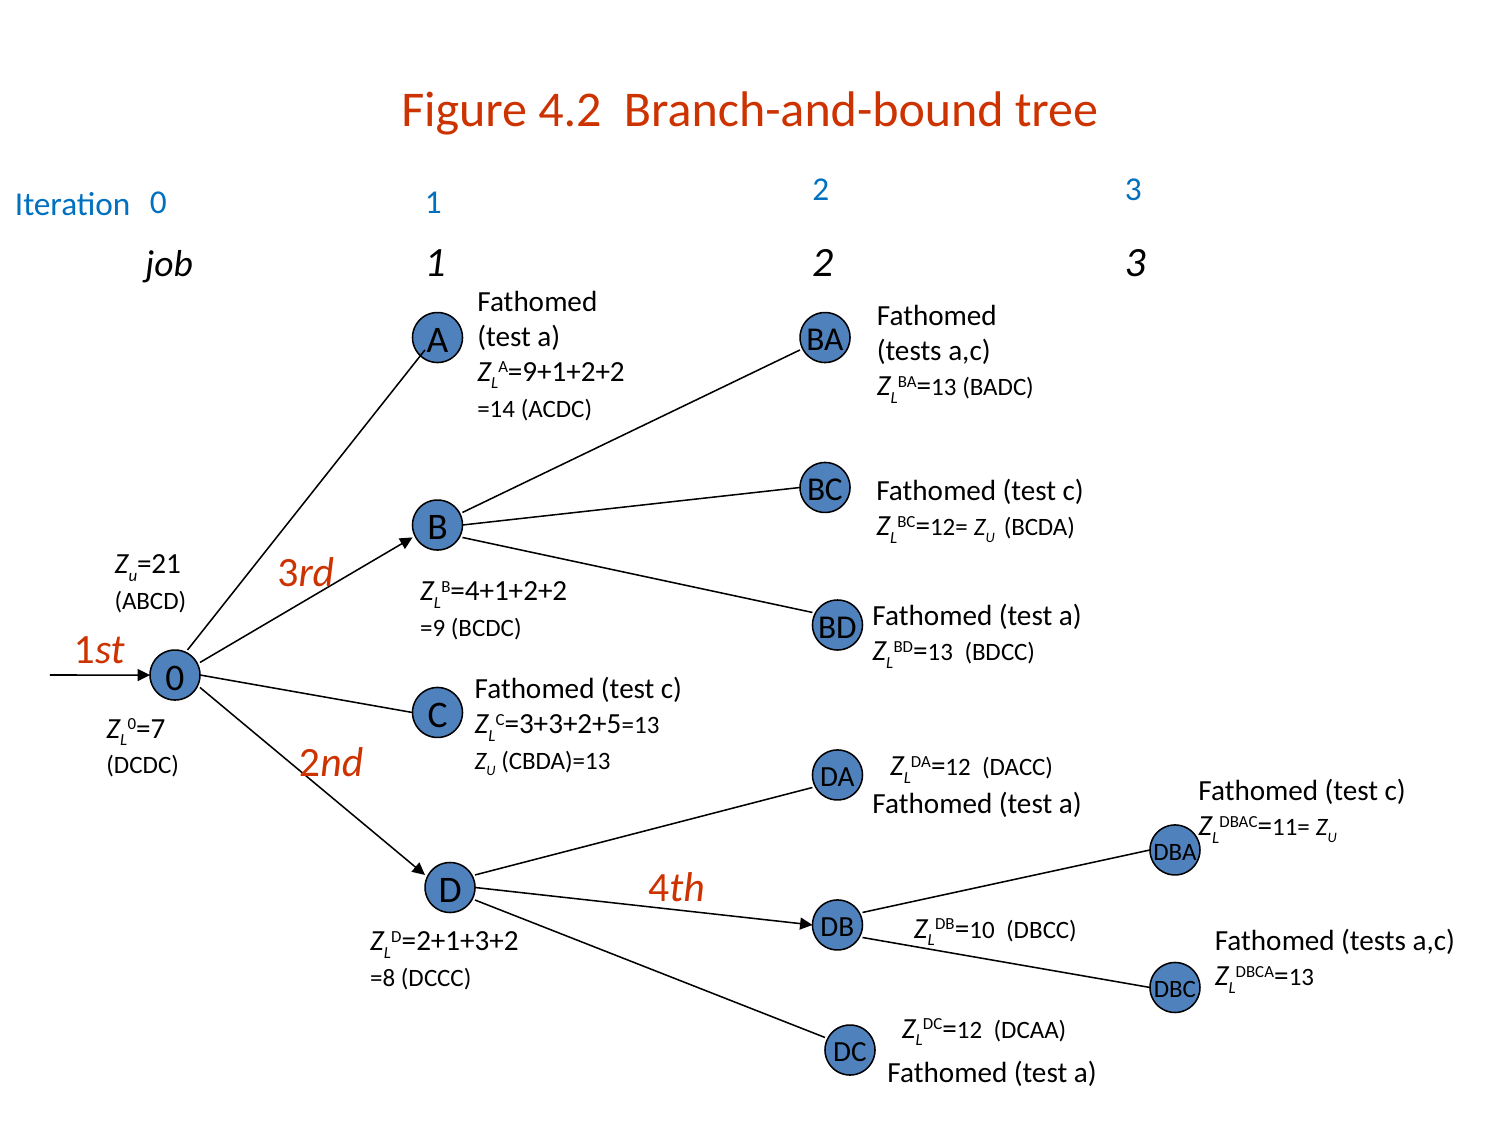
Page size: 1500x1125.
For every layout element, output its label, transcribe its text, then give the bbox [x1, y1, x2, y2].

text_box BC [800, 462, 851, 513]
text_box 2nd [284, 727, 379, 793]
text_box DBC [1150, 962, 1199, 1013]
text_box Fathomed (test c) ZLC=3+3+2+5=13 ZU (CBDA)=13 [459, 662, 700, 786]
text_box Zu=21 (ABCD) [99, 537, 250, 622]
text_box 0 [150, 650, 201, 701]
text_box 3 [1110, 160, 1157, 215]
text_box 4th [633, 852, 720, 918]
text_box Iteration [0, 174, 163, 230]
text_box DA [812, 749, 863, 800]
text_box [326, 793, 425, 875]
text_box 0 [135, 172, 182, 228]
title Figure 4.2 Branch-and-bound tree [112, 62, 1388, 150]
text_box Fathomed (test a) [872, 1045, 1112, 1096]
text_box Fathomed (tests a,c) ZLBA=13 (BADC) [862, 289, 1049, 414]
text_box 1st [58, 614, 140, 680]
text_box [720, 914, 813, 930]
text_box D [425, 862, 476, 913]
text_box BD [812, 600, 857, 651]
text_box 1 [410, 172, 457, 228]
text_box job [130, 231, 208, 292]
text_box BA [800, 312, 851, 363]
text_box [137, 670, 151, 682]
text_box 3rd [262, 537, 361, 603]
text_box ZLD=2+1+3+2 =8 (DCCC) [355, 914, 534, 999]
text_box ZLDB=10 (DBCC) [899, 901, 1092, 957]
text_box 2 [797, 160, 845, 215]
text_box B [412, 500, 463, 551]
text_box DBA [1150, 824, 1200, 875]
text_box [361, 537, 413, 568]
text_box Fathomed (test a) [857, 776, 1097, 827]
text_box ZLDC=12 (DCAA) [887, 1001, 1082, 1045]
text_box ZL0=7 (DCDC) [91, 701, 194, 787]
text_box ZLB=4+1+2+2 =9 (BCDC) [405, 564, 583, 649]
text_box DC [825, 1025, 875, 1076]
text_box DB [812, 899, 863, 950]
text_box Fathomed (test a) ZLA=9+1+2+2 =14 (ACDC) [462, 274, 691, 430]
text_box Fathomed (tests a,c) ZLDBCA=13 [1199, 914, 1500, 1004]
text_box 3 [1109, 227, 1161, 293]
text_box 1 [409, 227, 461, 293]
text_box ZLDA=12 (DACC) [875, 739, 1069, 776]
text_box Fathomed (test c) ZLBC=12= ZU (BCDA) [861, 464, 1099, 554]
text_box Fathomed (test a) ZLBD=13 (BDCC) [857, 589, 1097, 679]
text_box Fathomed (test c) ZLDBAC=11= ZU [1183, 764, 1421, 854]
text_box A [412, 312, 462, 363]
text_box 2 [797, 227, 849, 293]
text_box C [412, 687, 459, 738]
